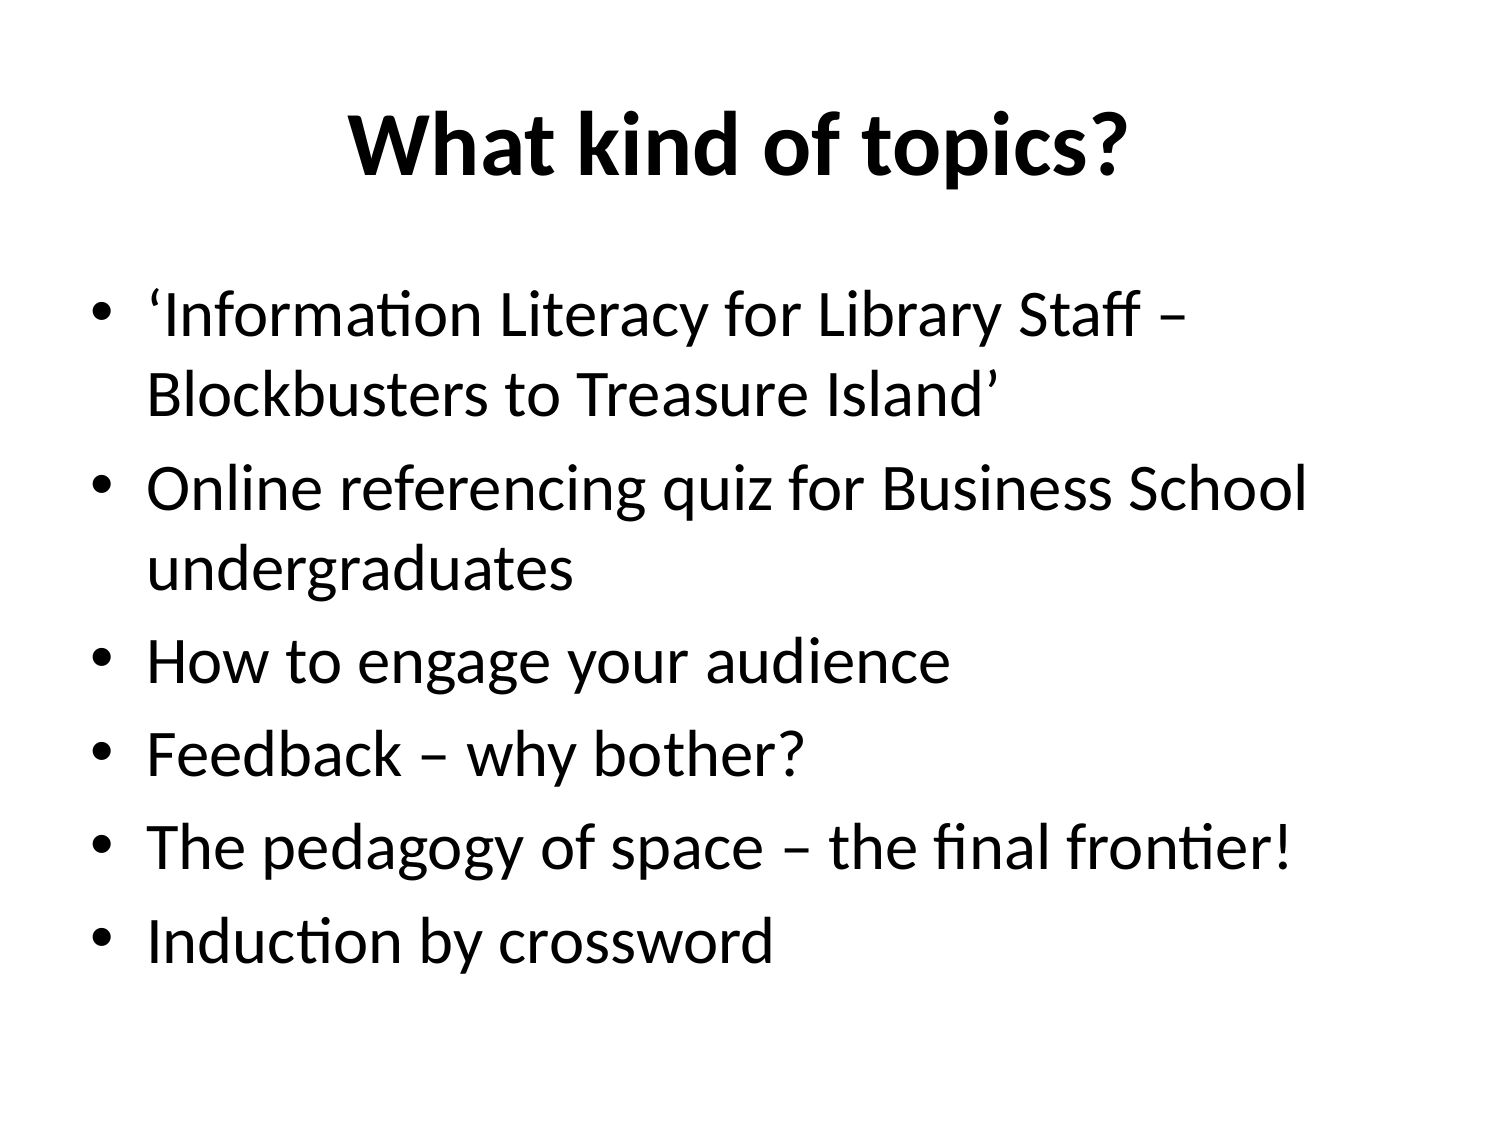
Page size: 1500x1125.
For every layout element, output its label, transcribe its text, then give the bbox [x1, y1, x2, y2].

list ‘Information Literacy for Library Staff – Blockbusters to Treasure Island’ Online referencing quiz for Business School undergraduates How to engage your audience Feedback – why bother? The pedagogy of space – the final frontier! Induction by crossword [75, 262, 1425, 1005]
title What kind of topics? [75, 45, 1425, 233]
